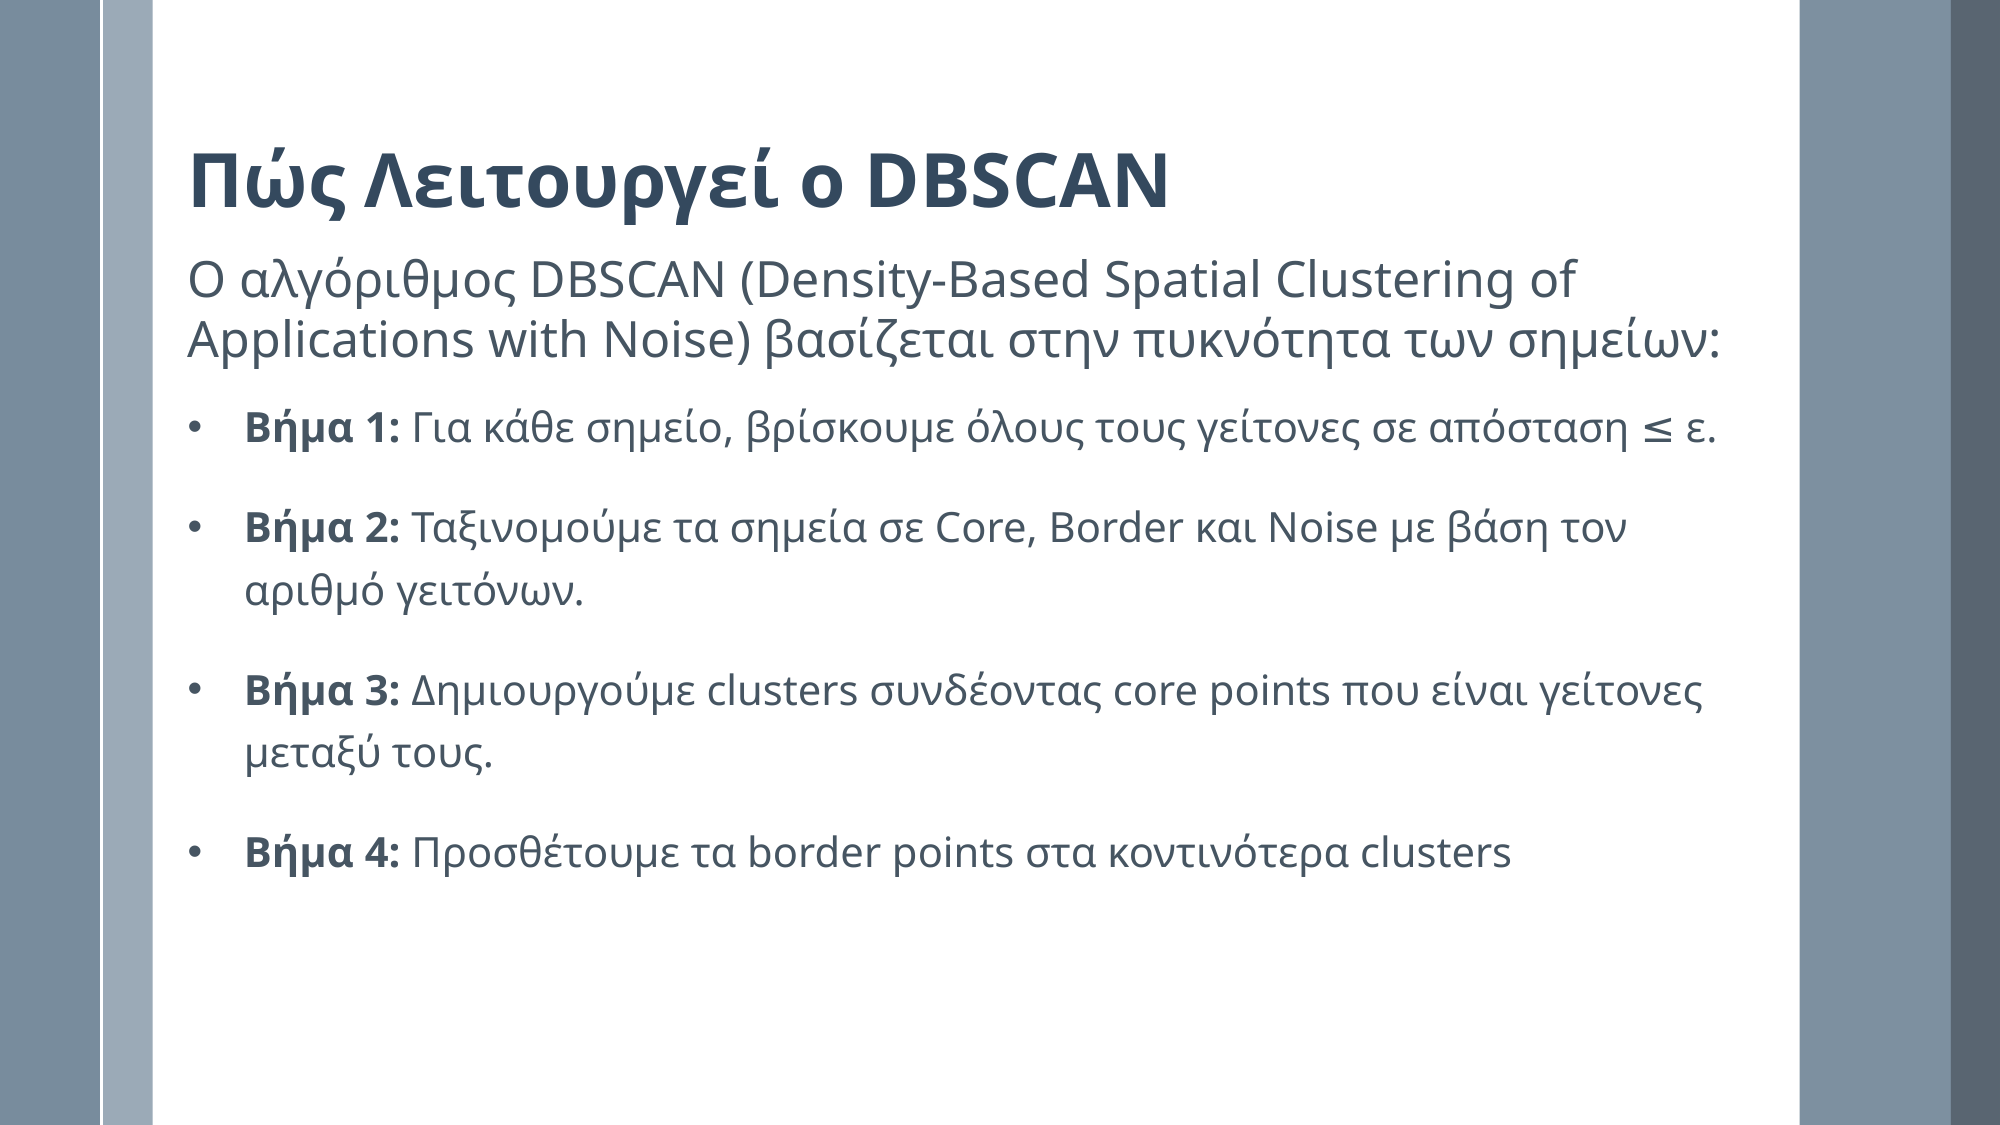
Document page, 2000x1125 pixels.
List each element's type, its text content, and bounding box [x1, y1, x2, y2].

text_box Πώς Λειτουργεί ο DBSCAN Ο αλγόριθμος DBSCAN (Density-Based Spatial Clustering of Applications with Noise) βασίζεται στην πυκνότητα των σημείων: Βήμα 1: Για κάθε σημείο, βρίσκουμε όλους τους γείτονες σε απόσταση ≤ ε. Βήμα 2: Ταξινομούμε τα σημεία σε Core, Border και Noise με βάση τον αριθμό γειτόνων. Βήμα 3: Δημιουργούμε clusters συνδέοντας core points που είναι γείτονες μεταξύ τους. Βήμα 4: Προσθέτουμε τα border points στα κοντινότερα clusters [172, 125, 1780, 884]
